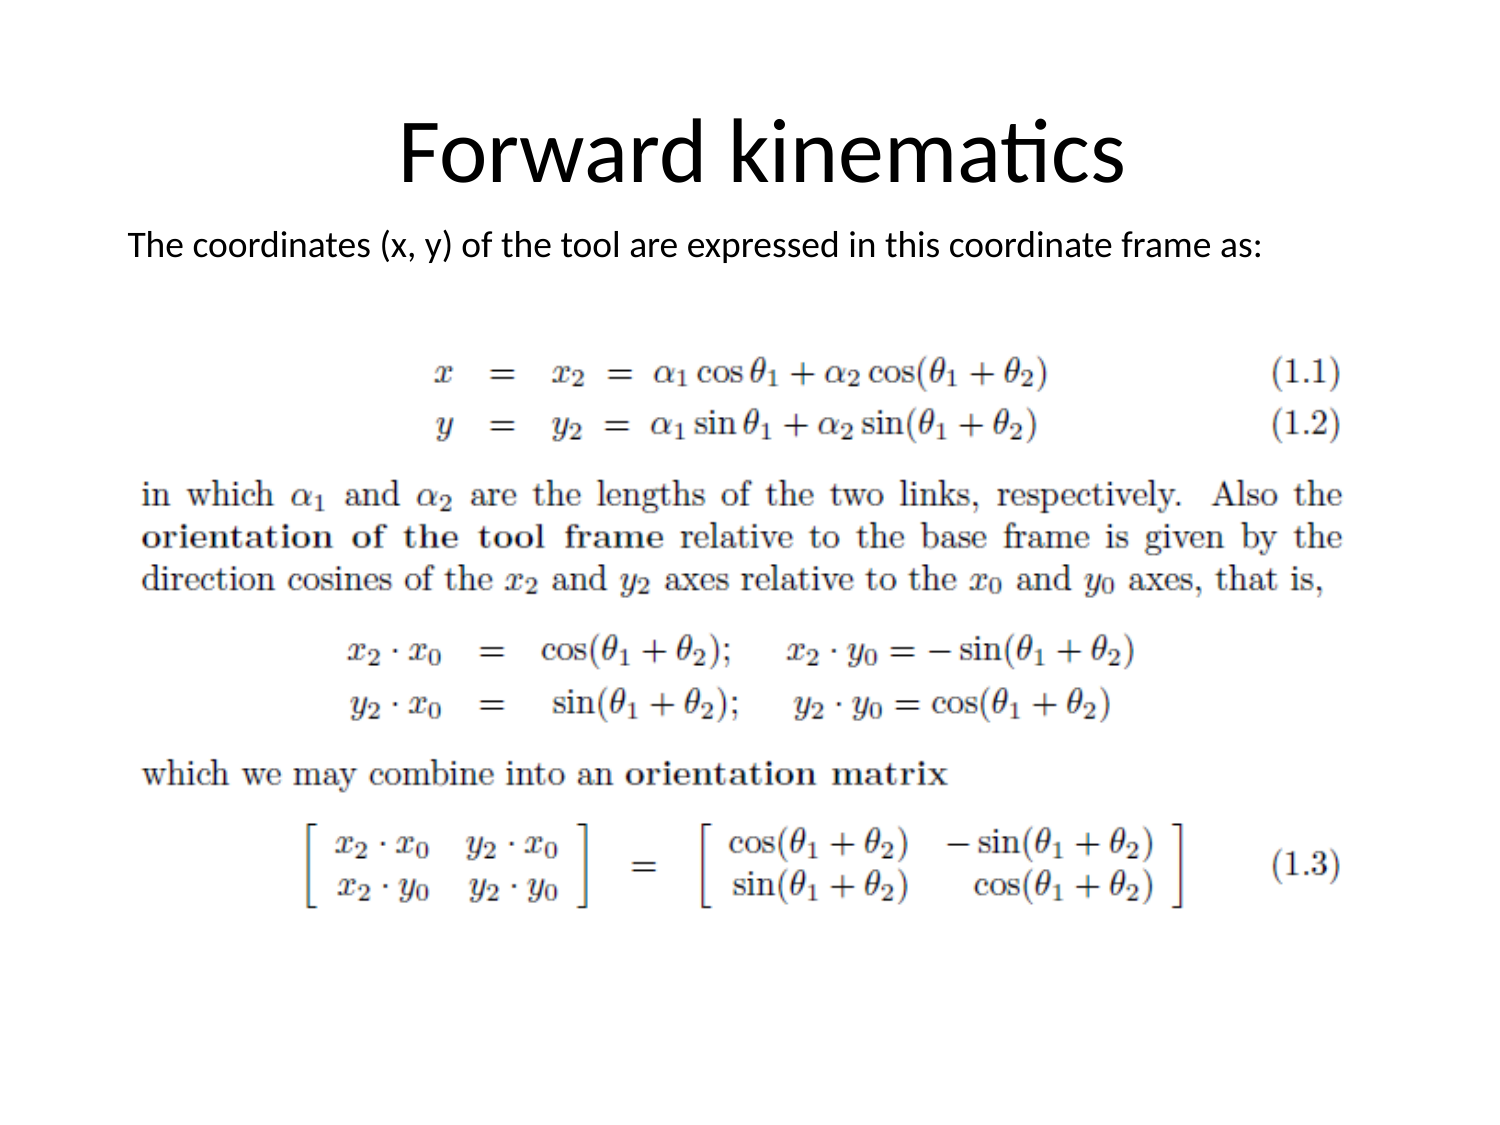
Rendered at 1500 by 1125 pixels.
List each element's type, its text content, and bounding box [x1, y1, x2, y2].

picture [99, 337, 1360, 926]
title Forward kinematics [125, 24, 1400, 267]
subtitle The coordinates (x, y) of the tool are expressed in this coordinate frame as: [112, 212, 1375, 1038]
